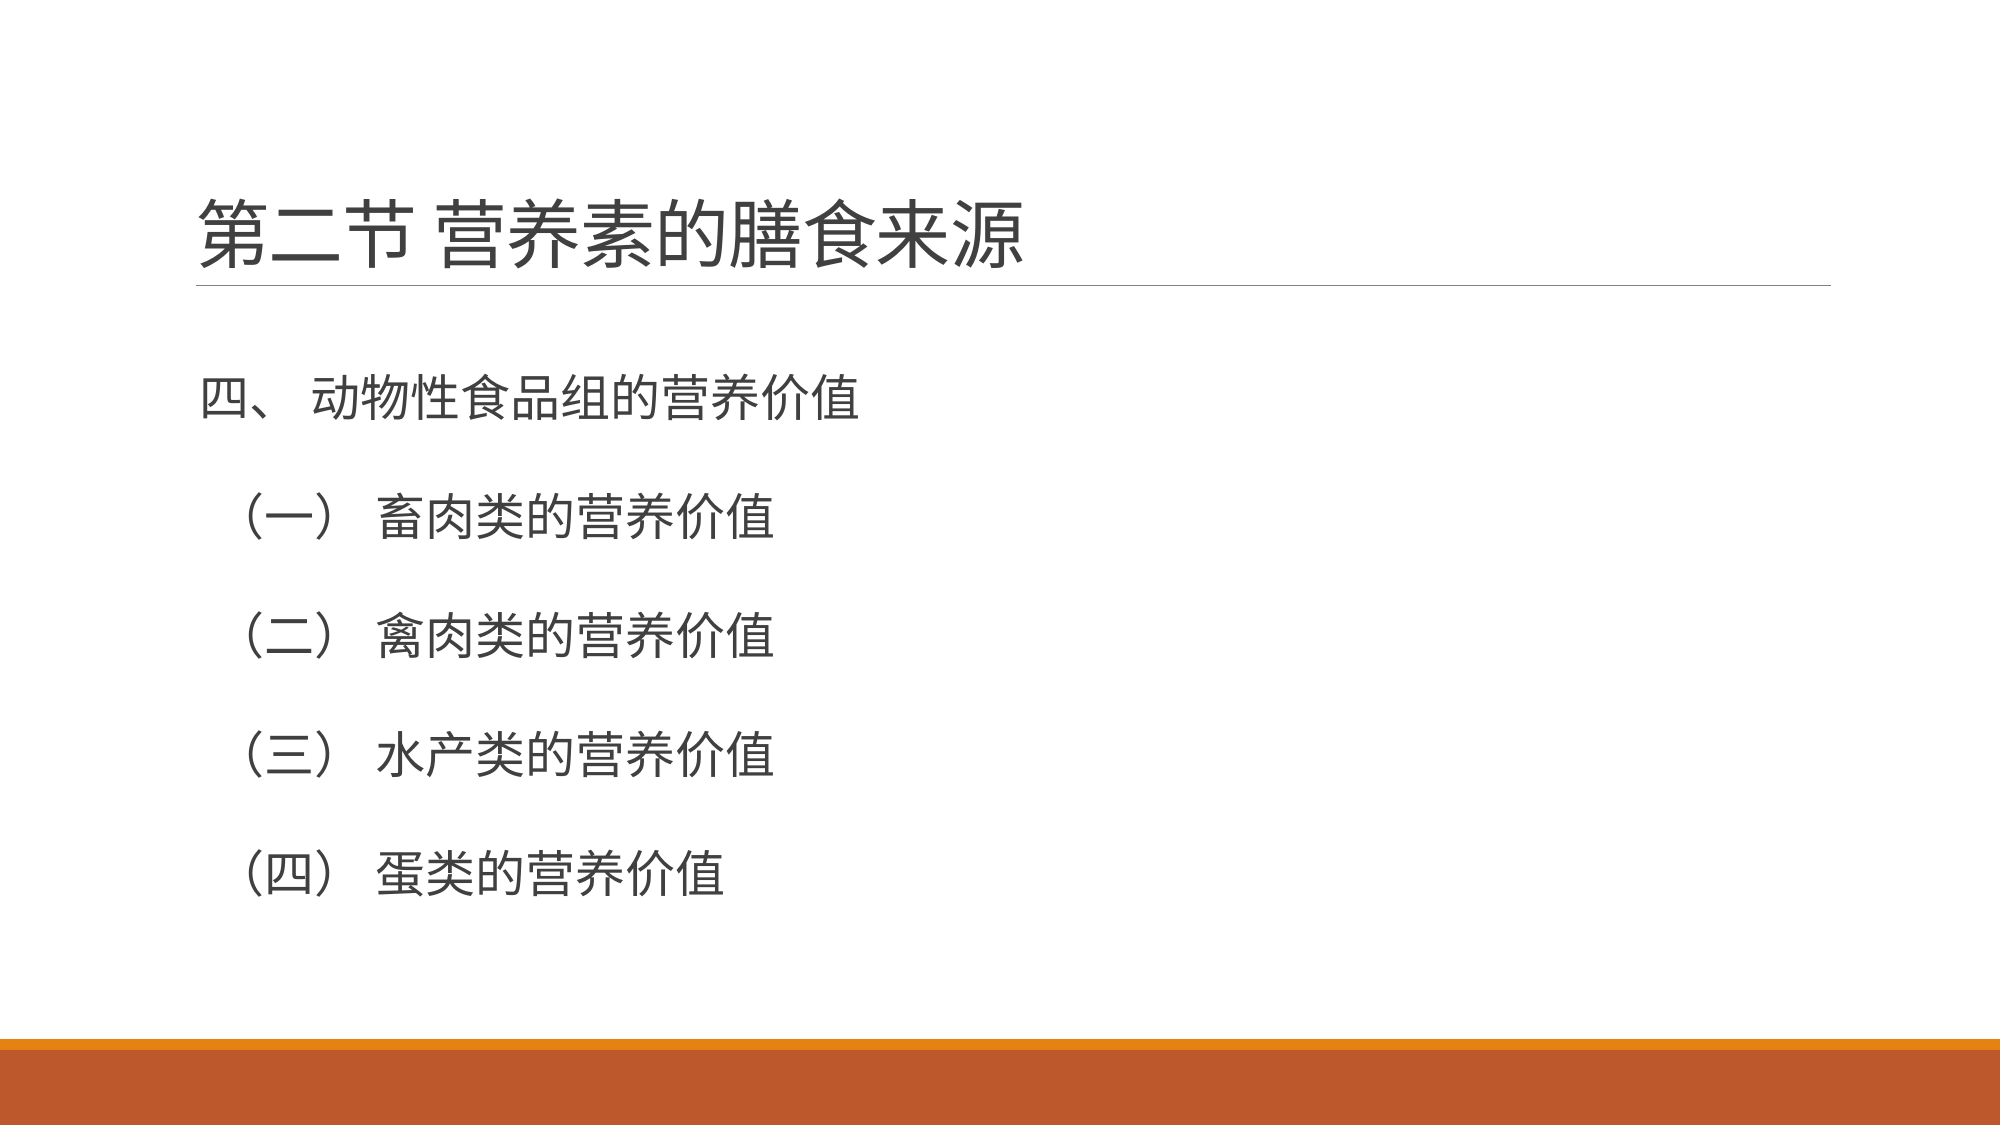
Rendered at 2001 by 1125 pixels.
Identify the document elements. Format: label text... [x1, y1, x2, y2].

title 第二节 营养素的膳食来源 [180, 47, 1830, 285]
list 四、 动物性食品组的营养价值 （一） 畜肉类的营养价值 （二） 禽肉类的营养价值 （三） 水产类的营养价值 （四） 蛋类的营养价值 [199, 328, 1884, 932]
